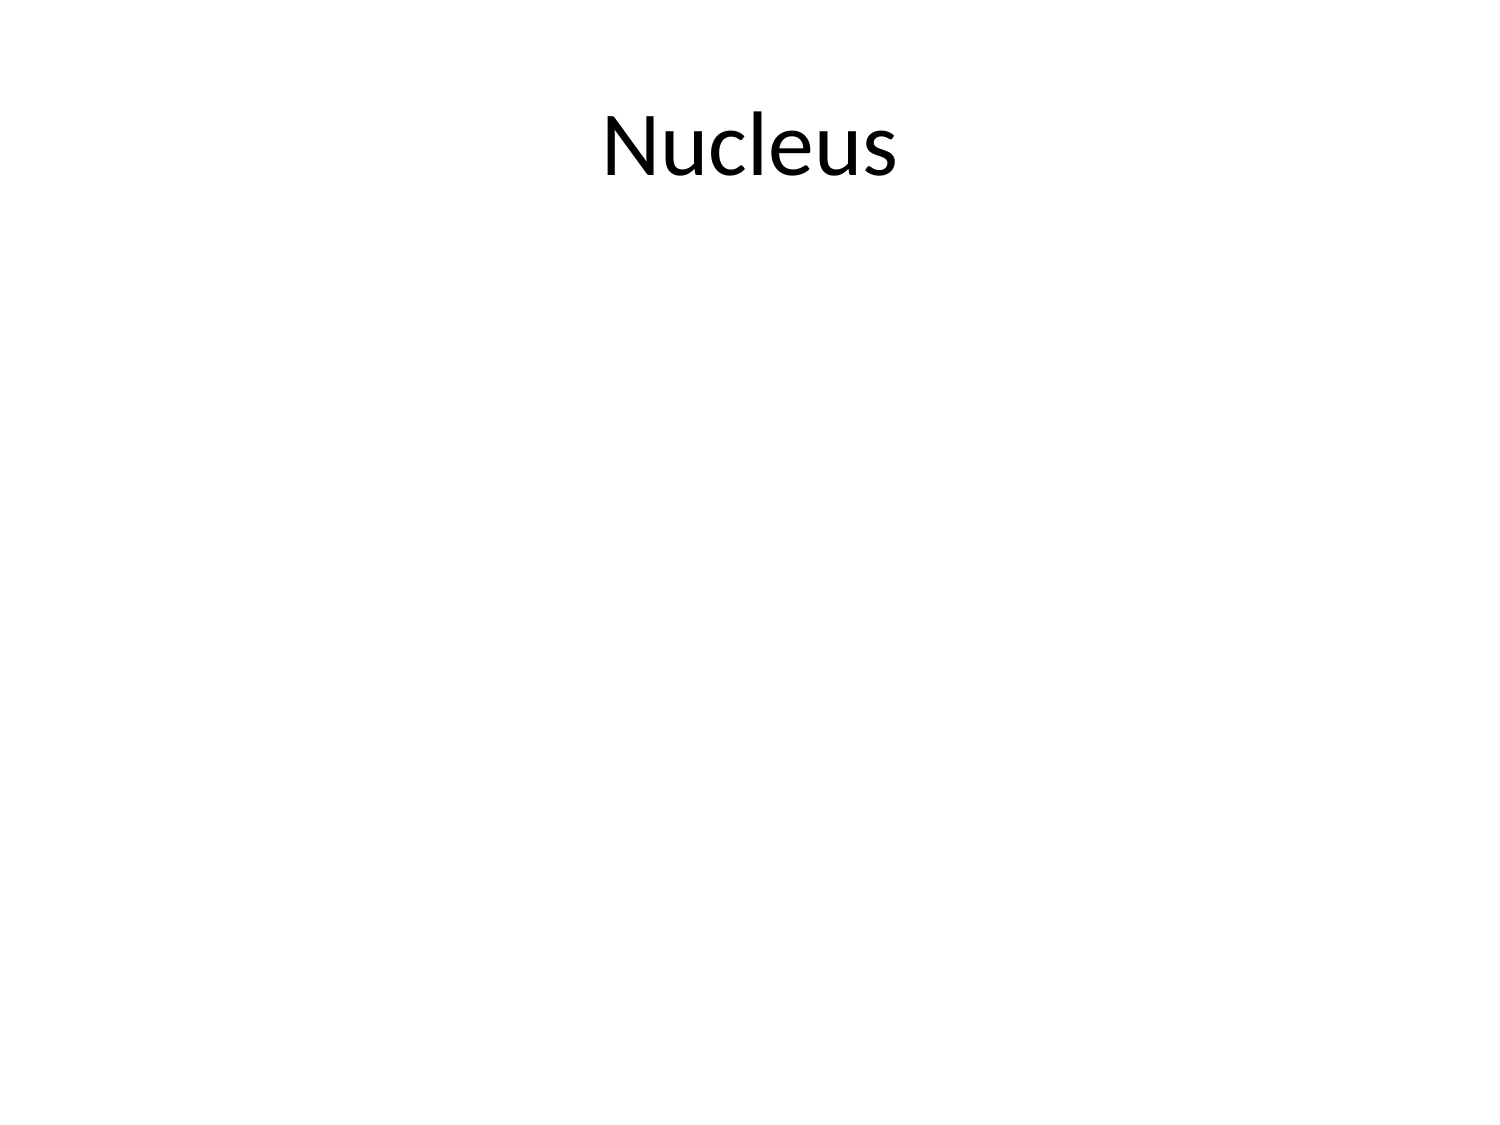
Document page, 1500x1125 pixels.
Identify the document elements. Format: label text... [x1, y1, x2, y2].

title Nucleus [75, 45, 1425, 233]
